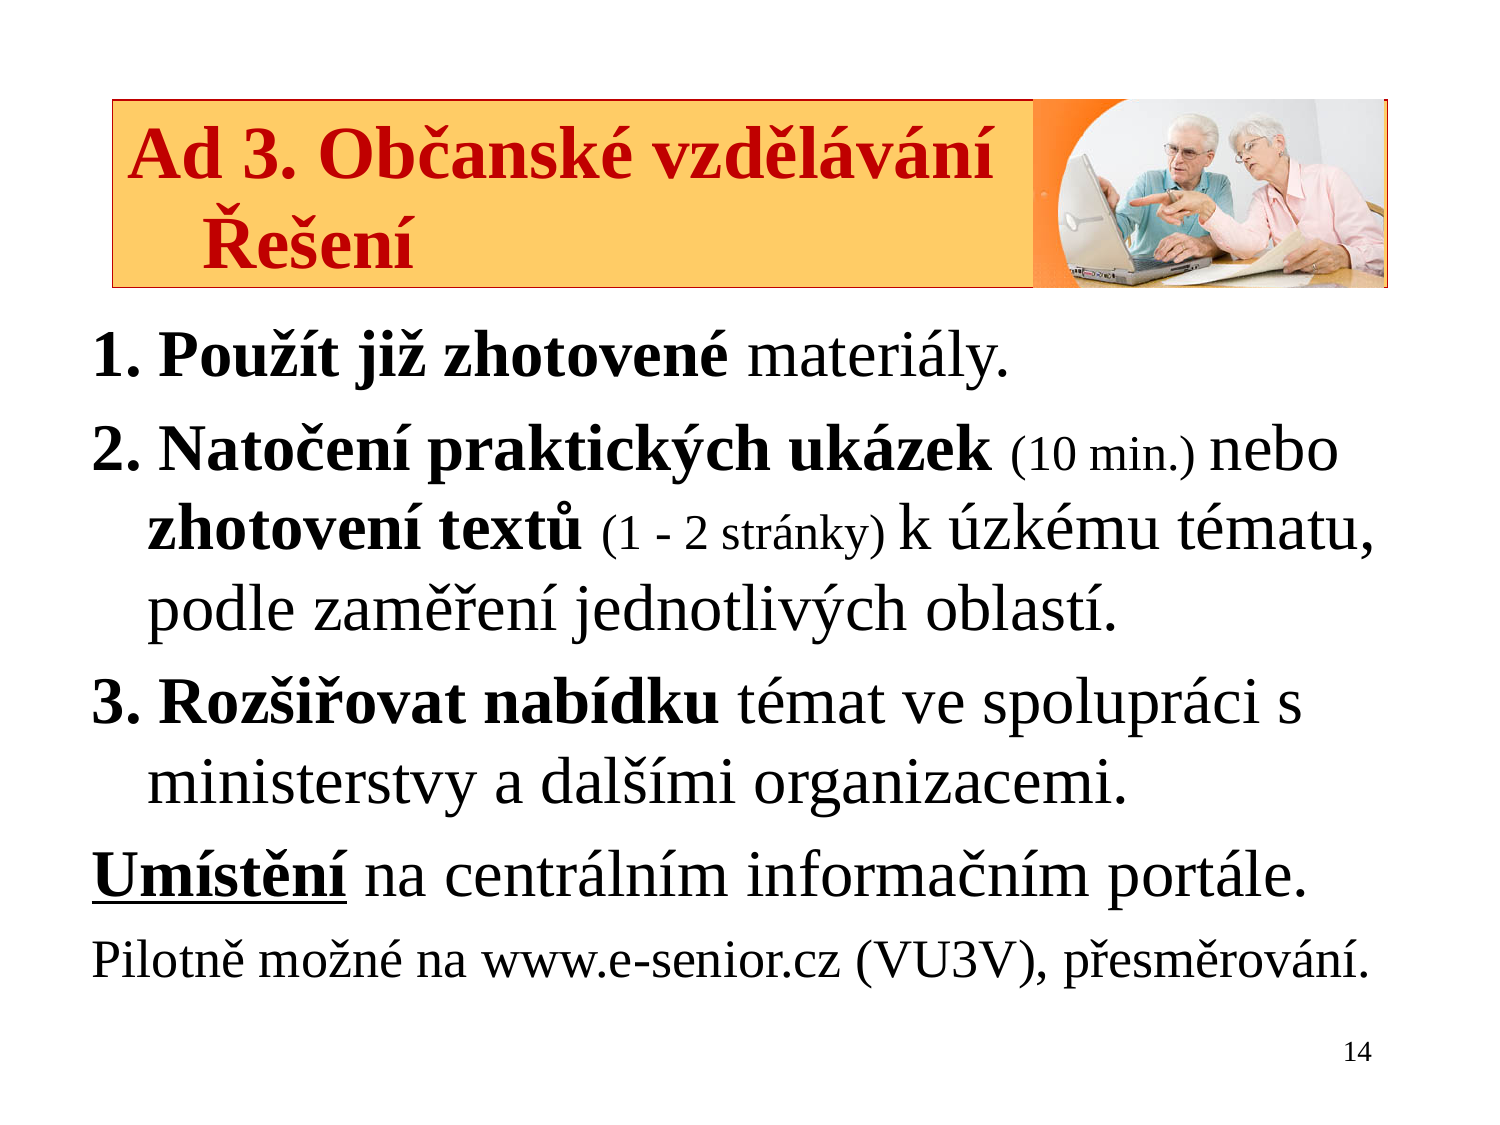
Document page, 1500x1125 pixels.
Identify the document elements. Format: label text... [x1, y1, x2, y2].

slide_number 14 [1074, 1024, 1388, 1101]
title Ad 3. Občanské vzdělávání Řešení [112, 99, 1032, 288]
list 1. Použít již zhotovené materiály. 2. Natočení praktických ukázek (10 min.) nebo zhotovení textů (1 - 2 stránky) k úzkému tématu, podle zaměření jednotlivých oblastí. 3. Rozšiřovat nabídku témat ve spolupráci s ministerstvy a dalšími organizacemi. Umístění na centrálním informačním portále. Pilotně možné na www.e-senior.cz (VU3V), přesměrování. [76, 302, 1400, 1001]
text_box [1033, 99, 1384, 288]
